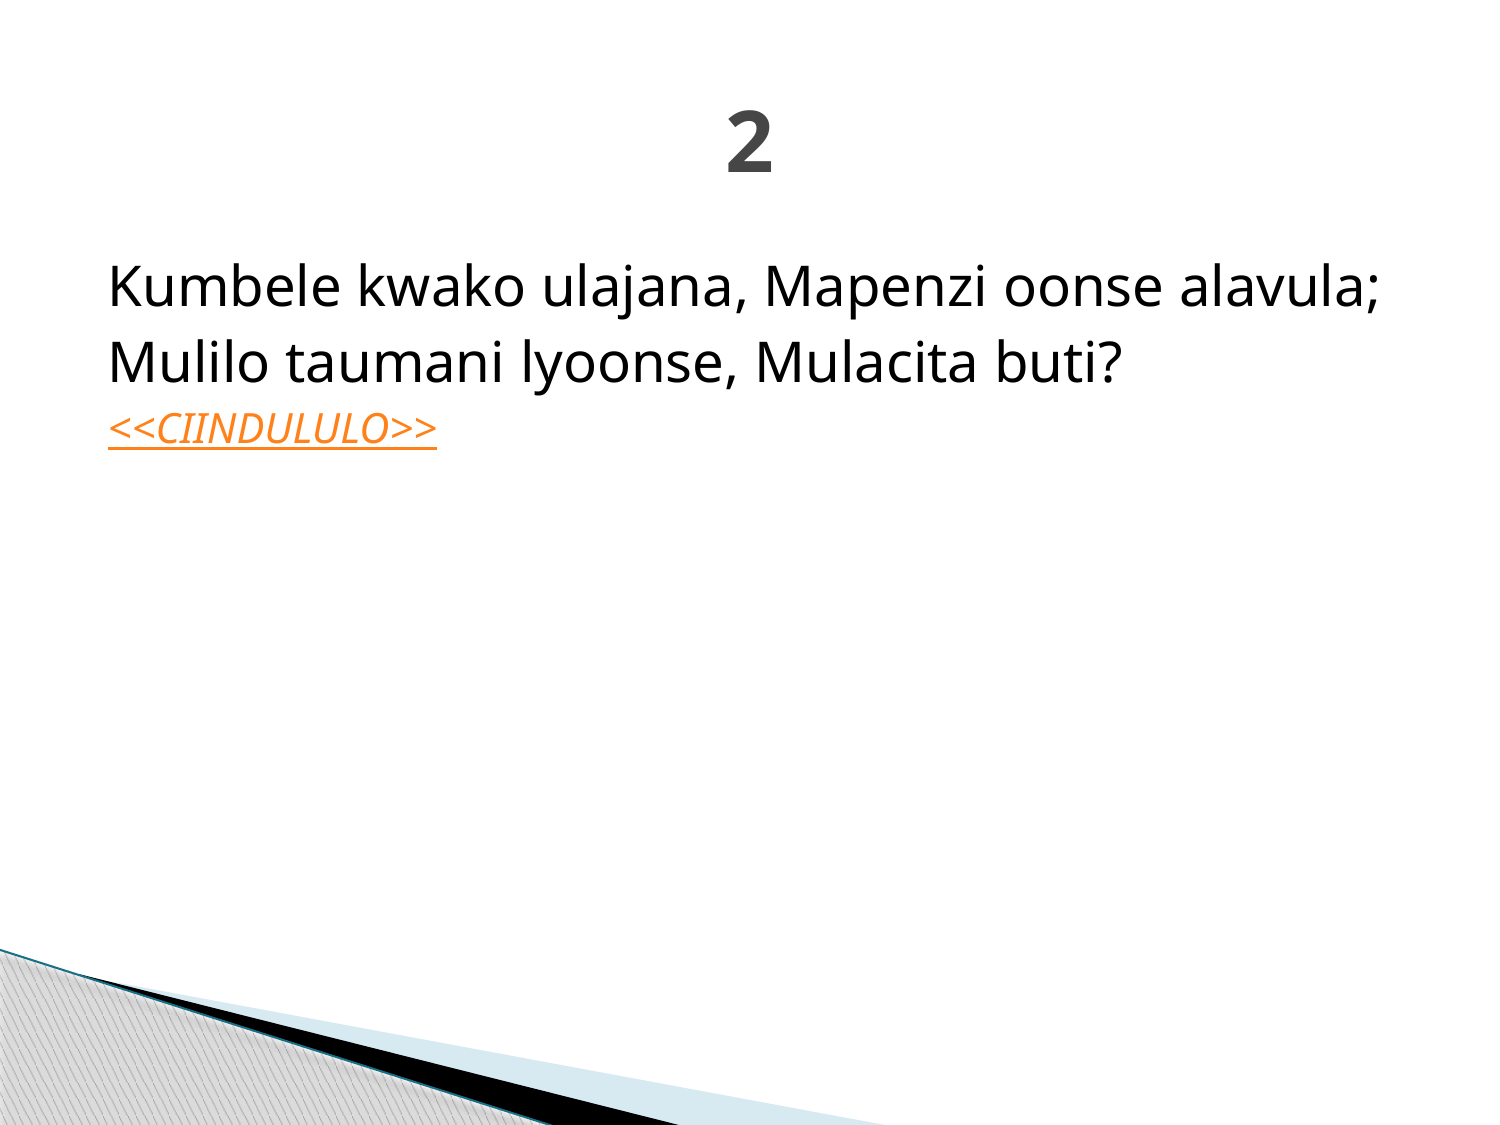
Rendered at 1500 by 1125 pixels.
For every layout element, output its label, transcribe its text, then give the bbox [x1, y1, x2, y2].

title 2 [75, 45, 1425, 233]
list Kumbele kwako ulajana, Mapenzi oonse alavula; Mulilo taumani lyoonse, Mulacita buti? <<CIINDULULO>> [75, 243, 1425, 986]
